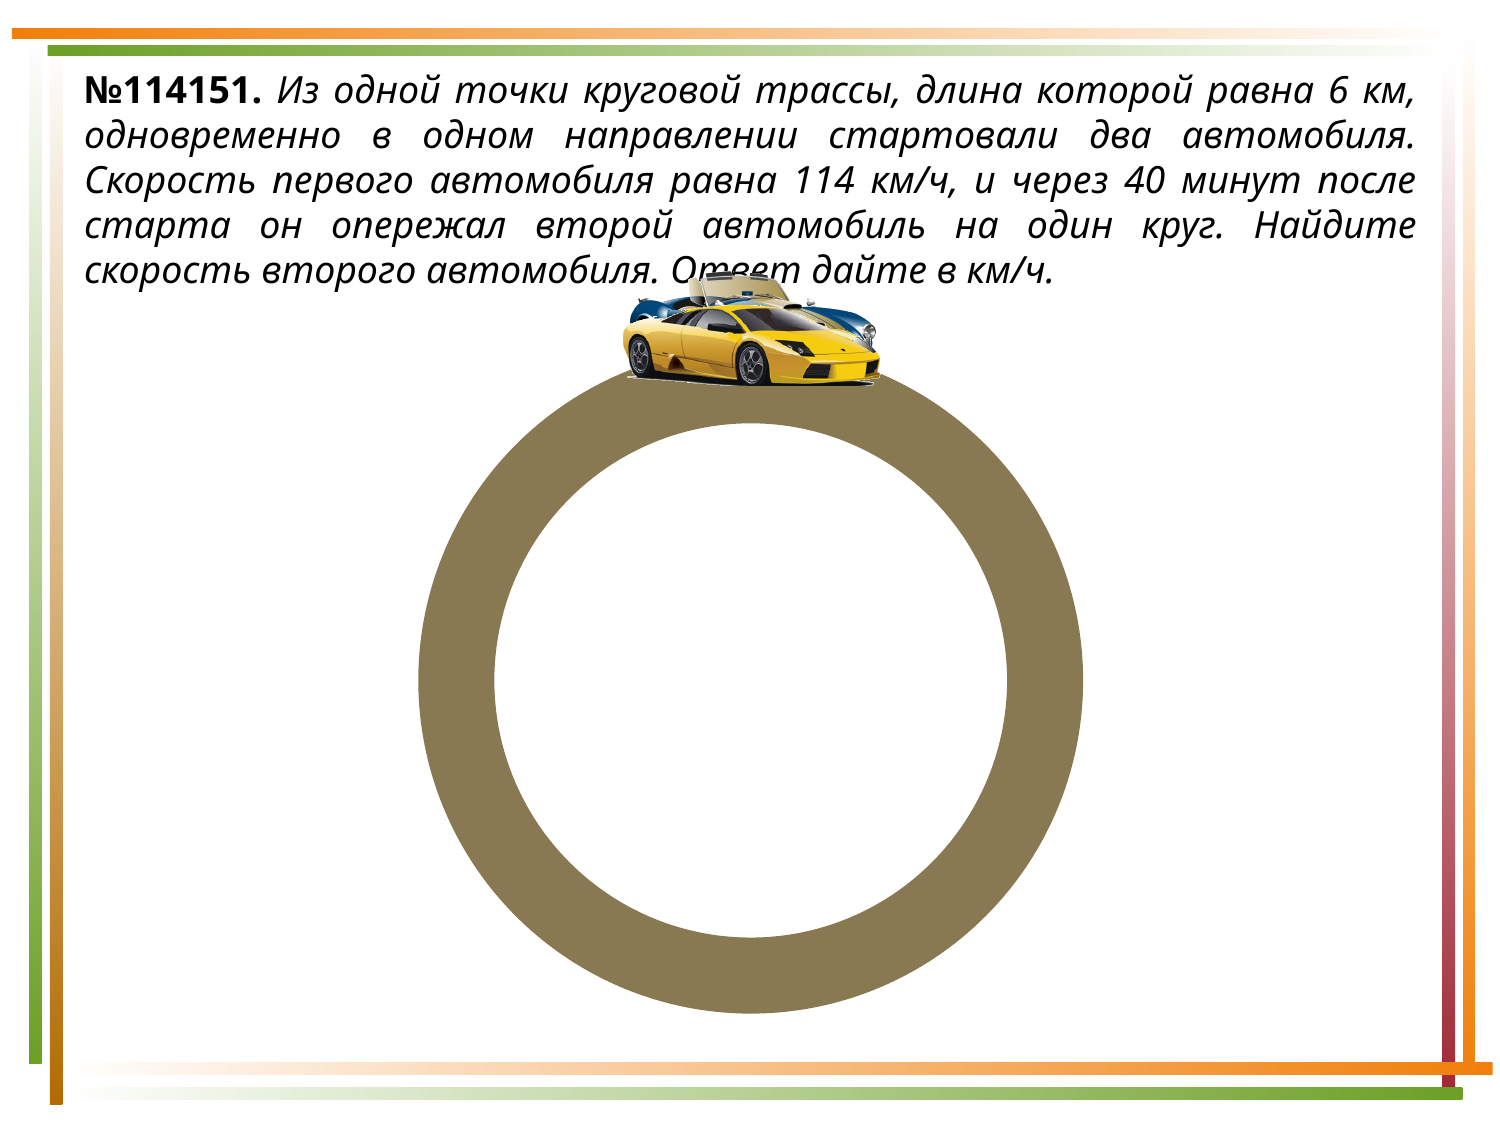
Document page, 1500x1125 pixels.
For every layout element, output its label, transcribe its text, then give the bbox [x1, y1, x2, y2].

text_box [619, 304, 882, 1052]
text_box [625, 1060, 876, 1085]
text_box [394, 324, 614, 1035]
text_box [574, 1062, 578, 1075]
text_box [625, 271, 876, 303]
text_box №114151. Из одной точки круговой трассы, длина которой равна 6 км, одновременно в одном направлении стартовали два автомобиля. Скорость первого автомобиля равна 114 км/ч, и через 40 минут после старта он опережал второй автомобиль на один круг. Найдите скорость второго автомобиля. Ответ дайте в км/ч. [69, 58, 1432, 299]
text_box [887, 324, 1105, 1035]
